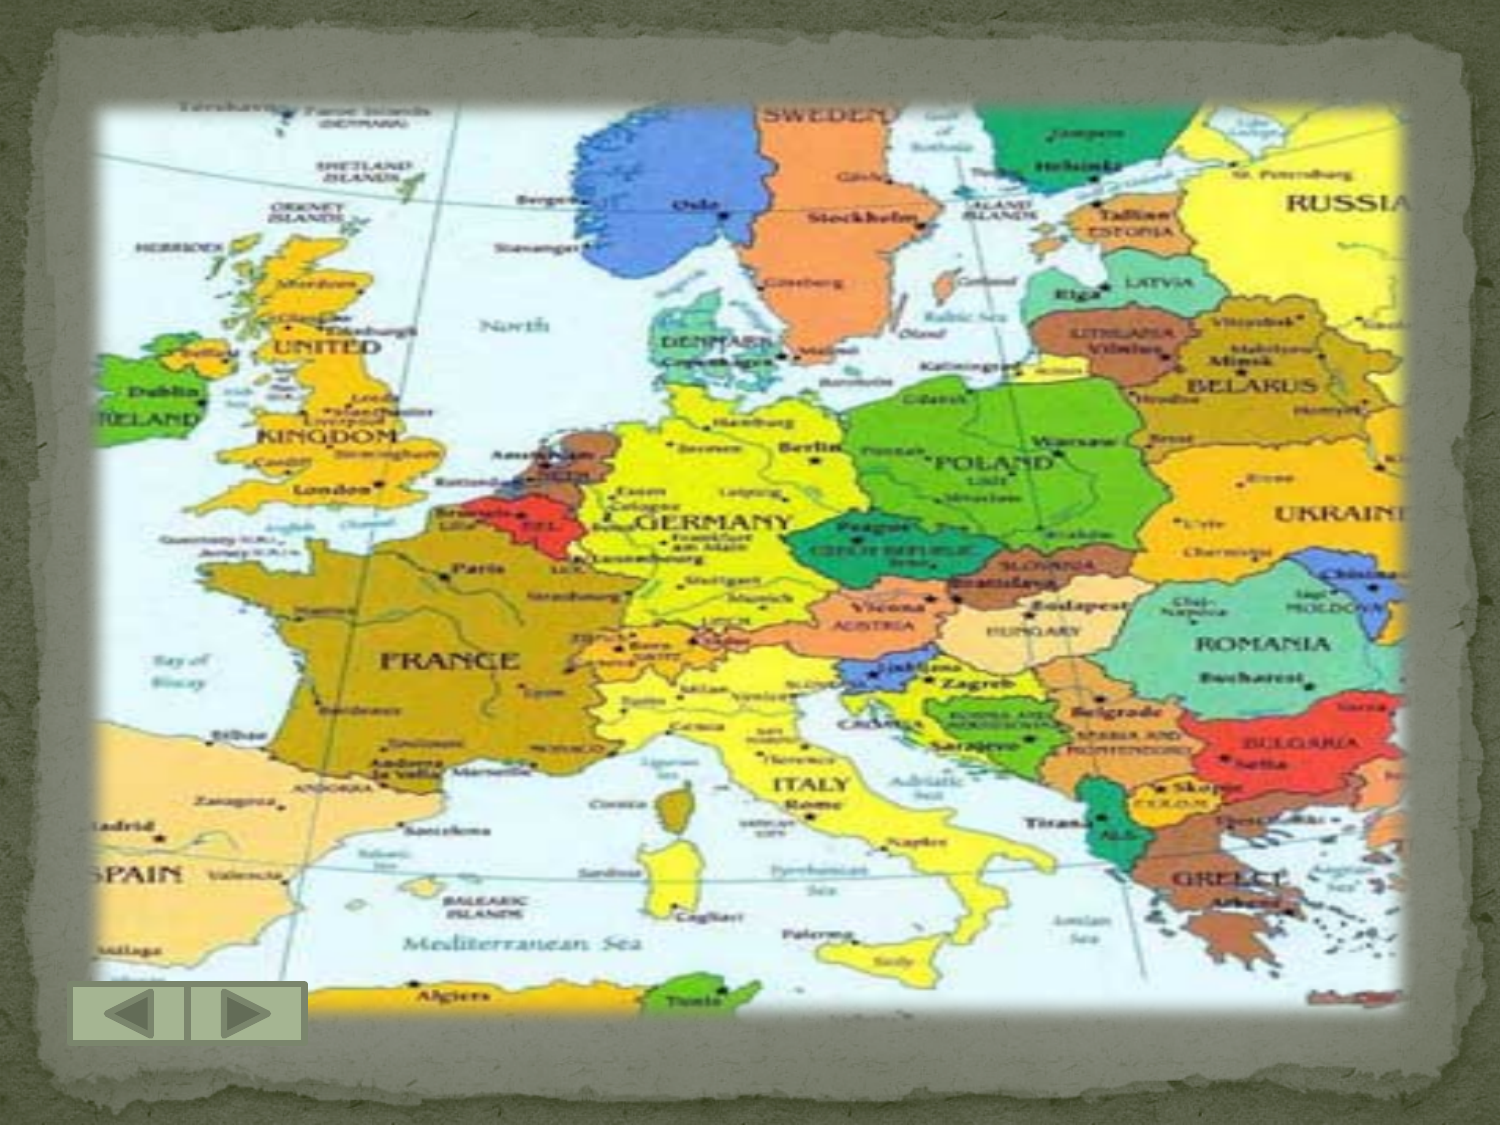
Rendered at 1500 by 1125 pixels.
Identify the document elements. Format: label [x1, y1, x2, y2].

text_box [67, 981, 185, 1046]
picture [83, 95, 1417, 1027]
text_box [184, 1039, 308, 1046]
